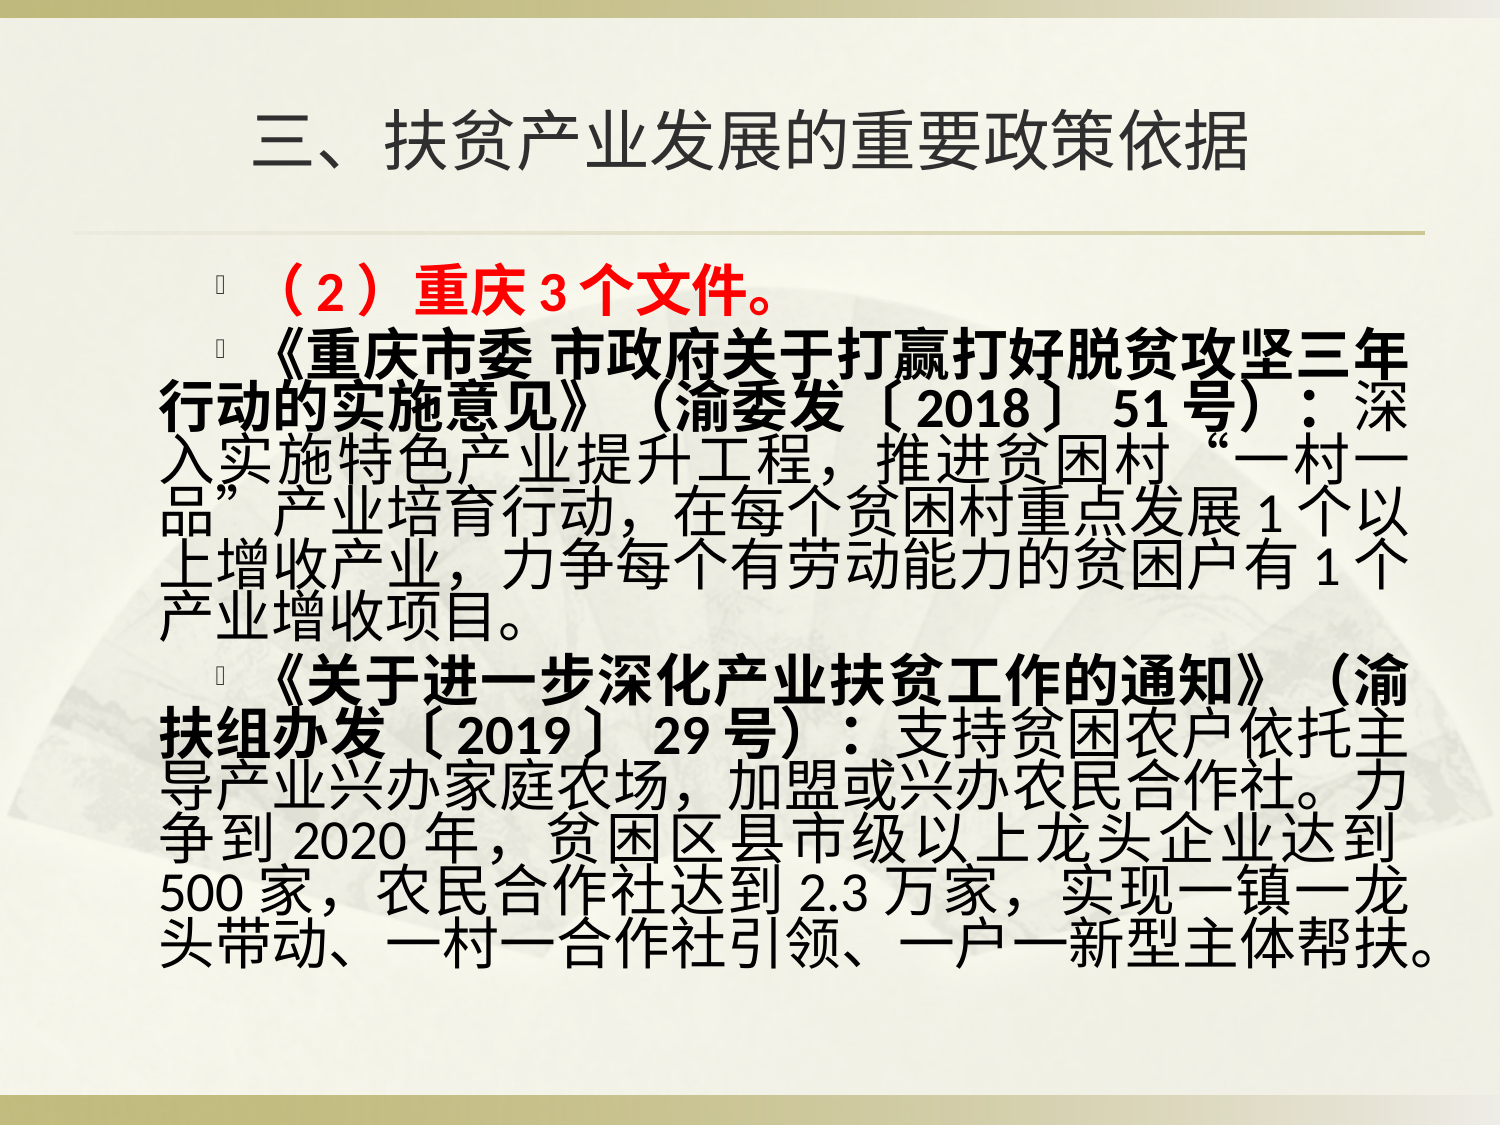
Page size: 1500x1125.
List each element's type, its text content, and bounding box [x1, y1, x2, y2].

list （2）重庆3个文件。 《重庆市委 市政府关于打赢打好脱贫攻坚三年行动的实施意见》（渝委发〔2018〕51号）：深入实施特色产业提升工程，推进贫困村“一村一品”产业培育行动，在每个贫困村重点发展1个以上增收产业，力争每个有劳动能力的贫困户有1个产业增收项目。 《关于进一步深化产业扶贫工作的通知》（渝扶组办发〔2019〕29号）：支持贫困农户依托主导产业兴办家庭农场，加盟或兴办农民合作社。力争到2020年，贫困区县市级以上龙头企业达到500家，农民合作社达到2.3万家，实现一镇一龙头带动、一村一合作社引领、一户一新型主体帮扶。 [75, 262, 1425, 1032]
title 三、扶贫产业发展的重要政策依据 [75, 45, 1425, 233]
